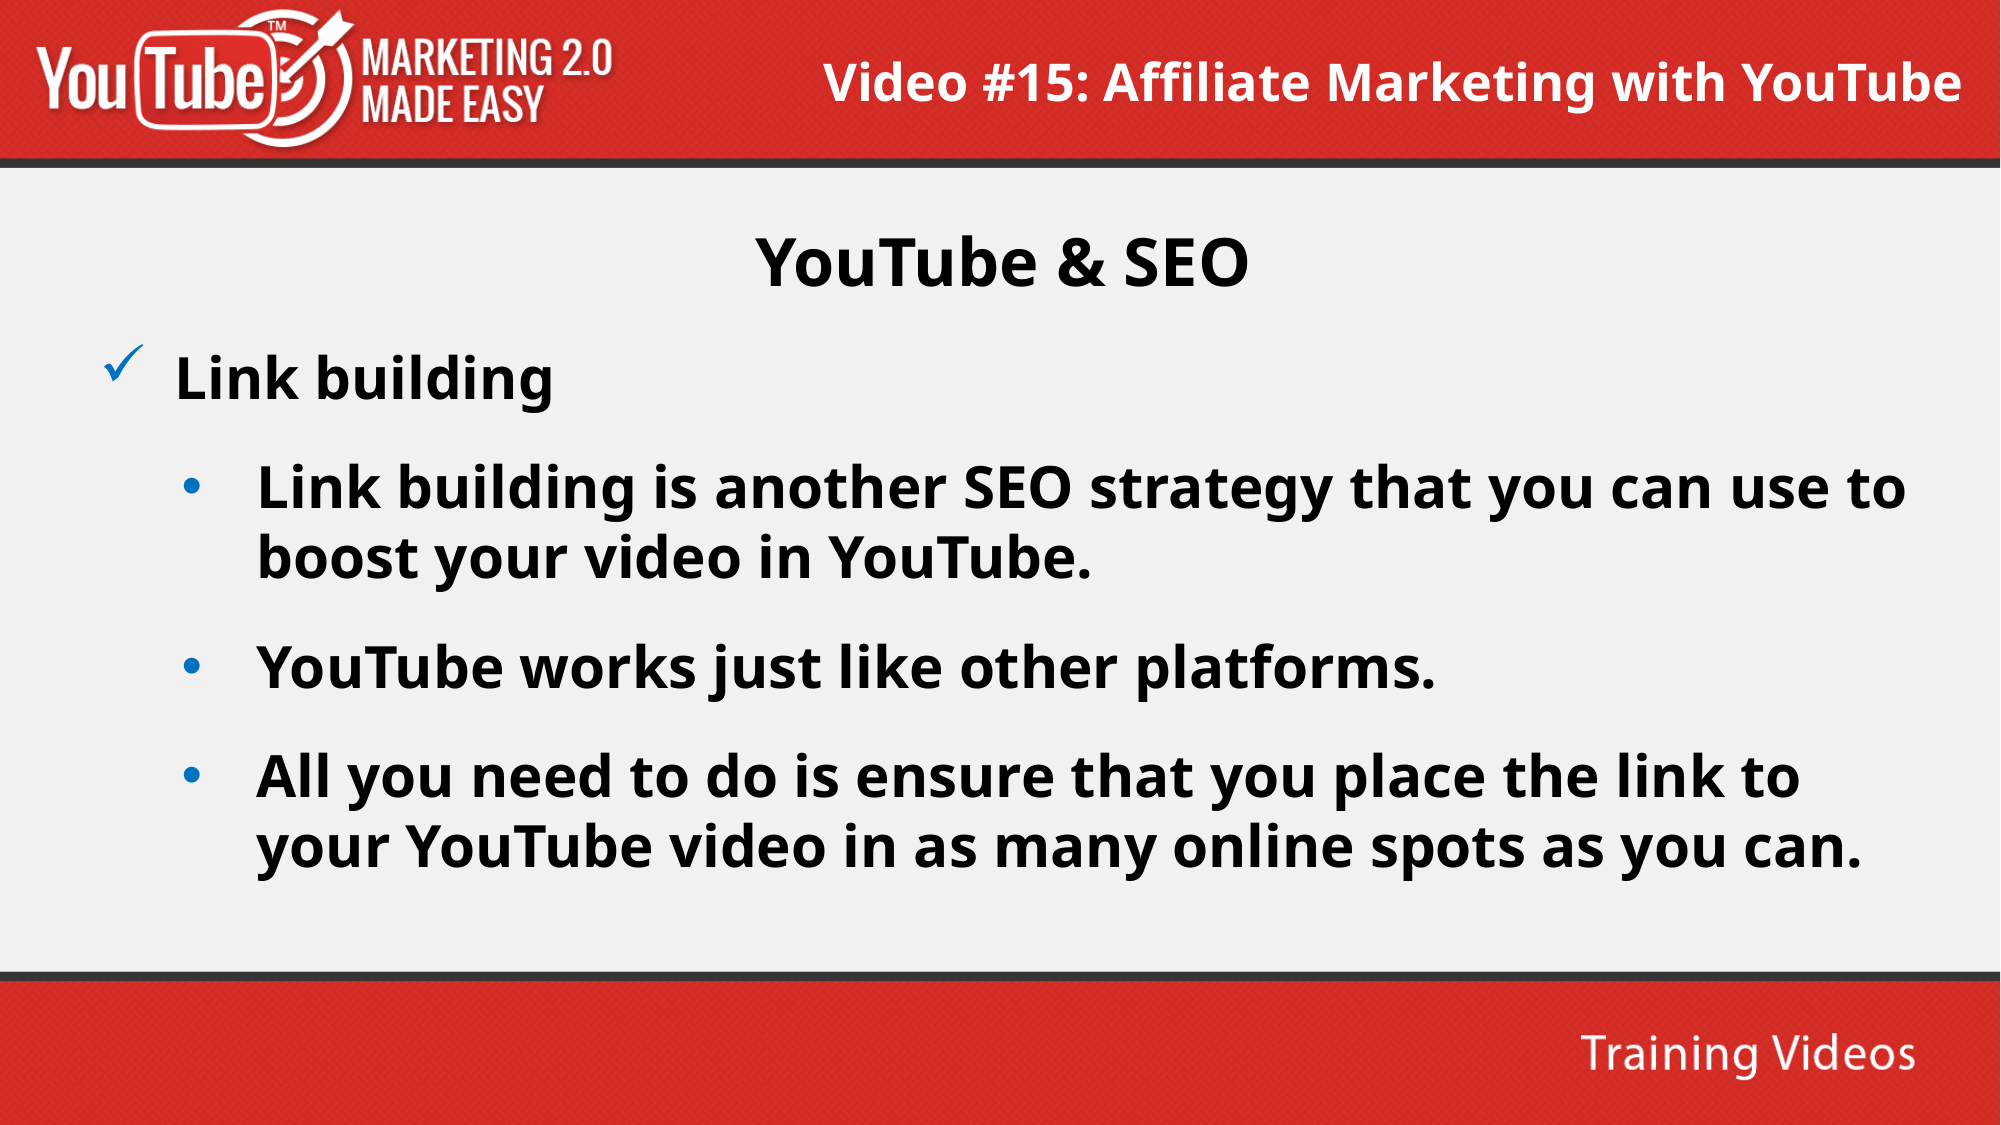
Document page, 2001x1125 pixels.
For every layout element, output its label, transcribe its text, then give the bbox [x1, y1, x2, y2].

text_box Link building [84, 333, 1939, 419]
picture [0, 0, 2001, 1125]
text_box Link building is another SEO strategy that you can use to boost your video in YouTube. [166, 442, 1940, 598]
text_box Video #15: Affiliate Marketing with YouTube [725, 41, 1979, 119]
text_box YouTube works just like other platforms. [166, 622, 1937, 708]
text_box All you need to do is ensure that you place the link to your YouTube video in as many online spots as you can. [166, 732, 1937, 887]
text_box YouTube & SEO [84, 212, 1922, 307]
